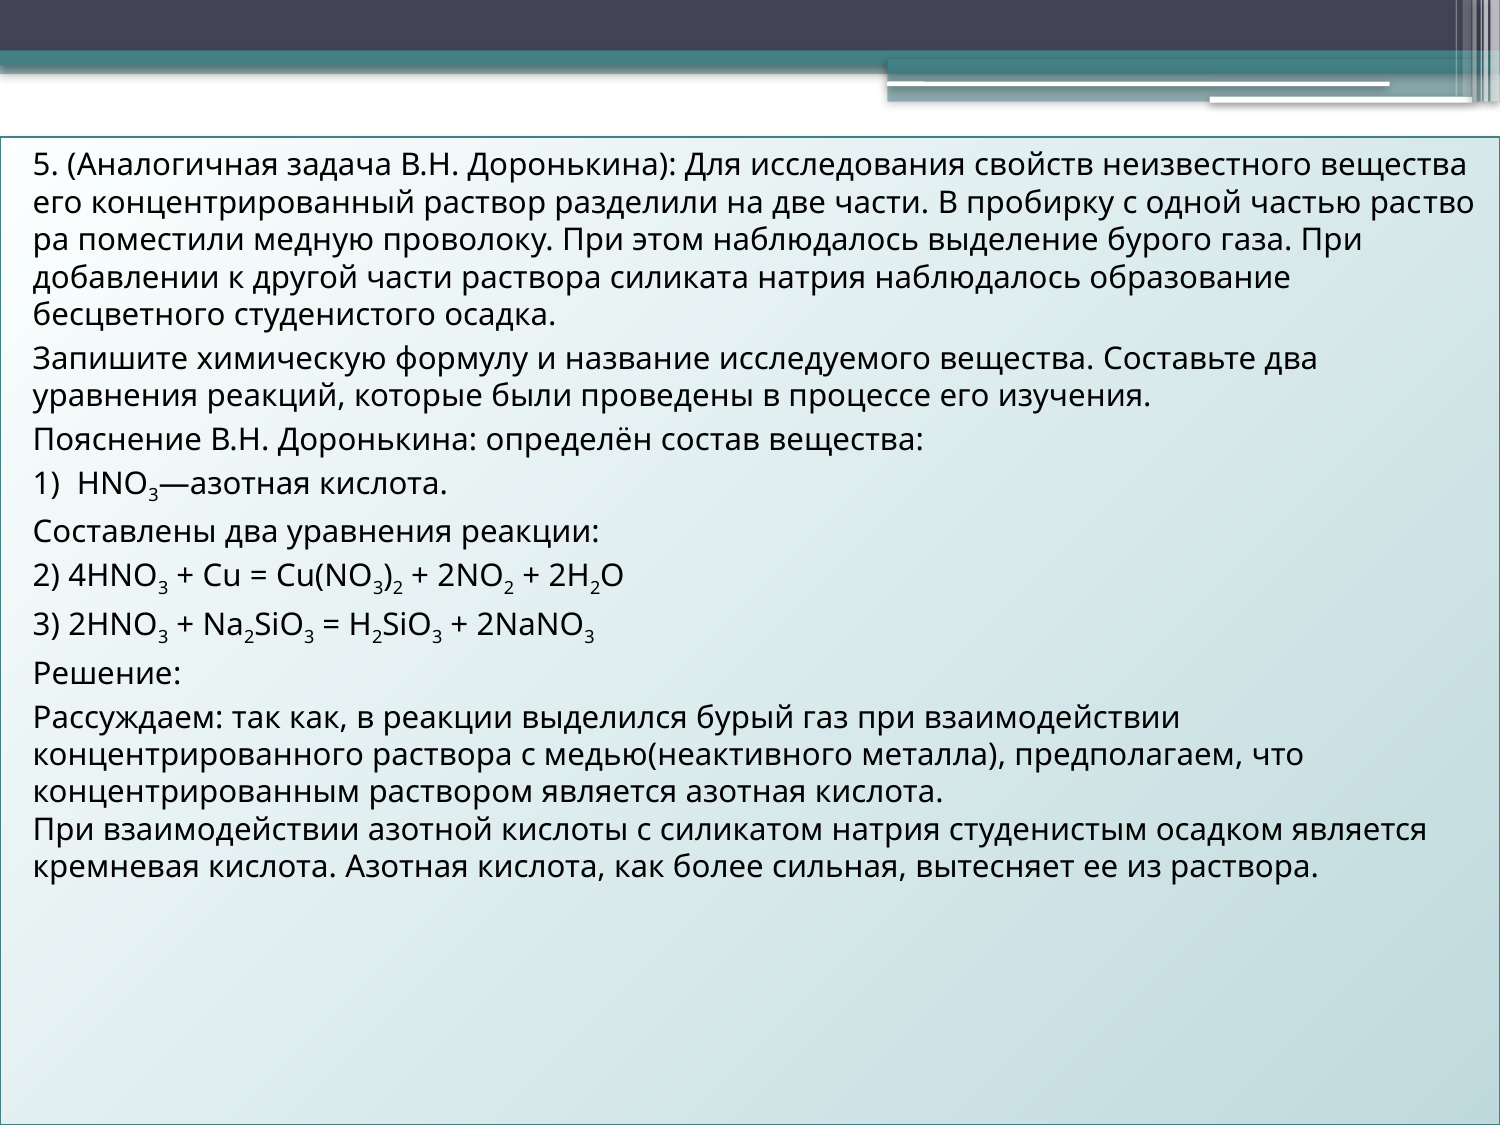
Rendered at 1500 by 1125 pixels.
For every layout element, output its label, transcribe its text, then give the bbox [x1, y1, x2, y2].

list 5. (Аналогичная задача В.Н. Доронькина): Для исследования свойств неизвестного вещества его концентрированный раствор разделили на две части. В пробирку с одной частью рас­тво­ра поместили медную проволоку. При этом наблюдалось выделение бурого газа. При добавлении к другой части раствора силиката натрия наблюдалось образование бесцветного сту­де­ни­сто­го осад­ка. Запишите химическую формулу и название исследуемого вещества. Составьте два уравнения реакций, которые были проведены в процессе его изучения. Пояснение В.Н. Доронькина: определён состав вещества: 1) HNO3—азотная кислота. Составлены два уравнения реакции: 2) 4HNO3 + Cu = Cu(NO3)2 + 2NO2 + 2H2O 3) 2HNO3 + Na2SiO3 = H2SiO3 + 2NaNO3 Решение: Рассуждаем: так как, в реакции выделился бурый газ при взаимодействии концентрированного раствора с медью(неактивного металла), предполагаем, что концентрированным раствором является азотная кислота. При взаимодействии азотной кислоты с силикатом натрия студенистым осадком является кремневая кислота. Азотная кислота, как более сильная, вытесняет ее из раствора. [0, 136, 1500, 1125]
